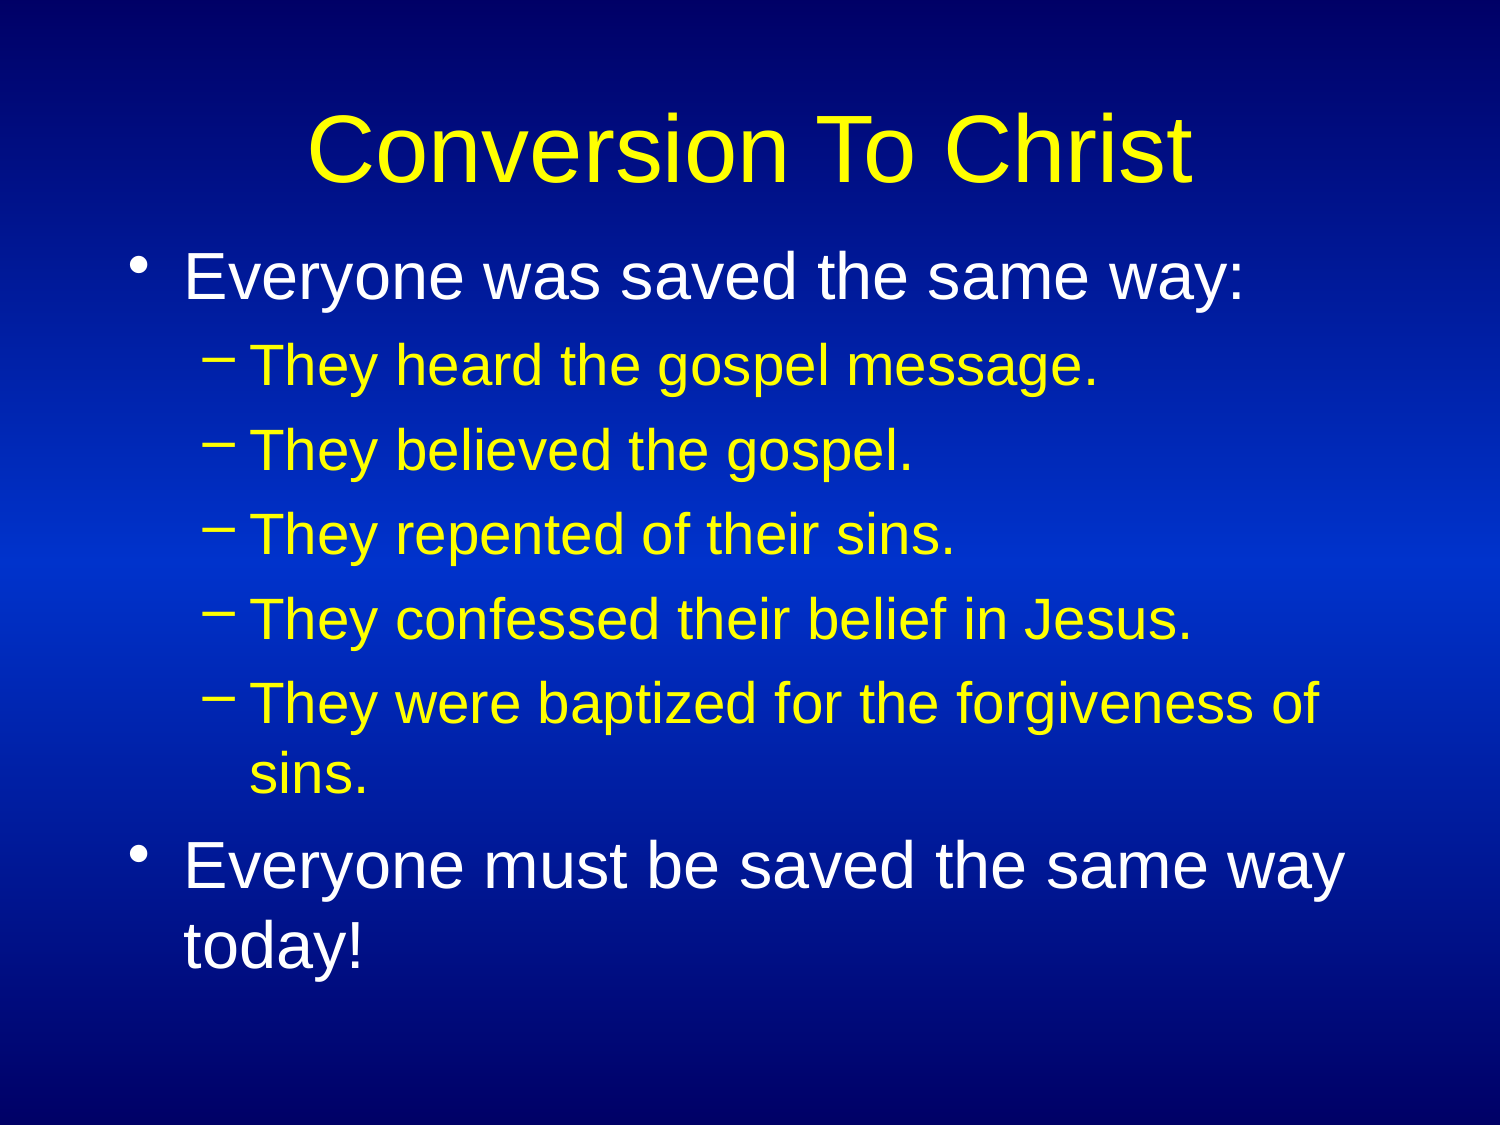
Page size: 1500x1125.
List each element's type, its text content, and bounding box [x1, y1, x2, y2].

title Conversion To Christ [37, 50, 1463, 238]
list Everyone was saved the same way: They heard the gospel message. They believed the gospel. They repented of their sins. They confessed their belief in Jesus. They were baptized for the forgiveness of sins. Everyone must be saved the same way today! [112, 224, 1463, 1088]
